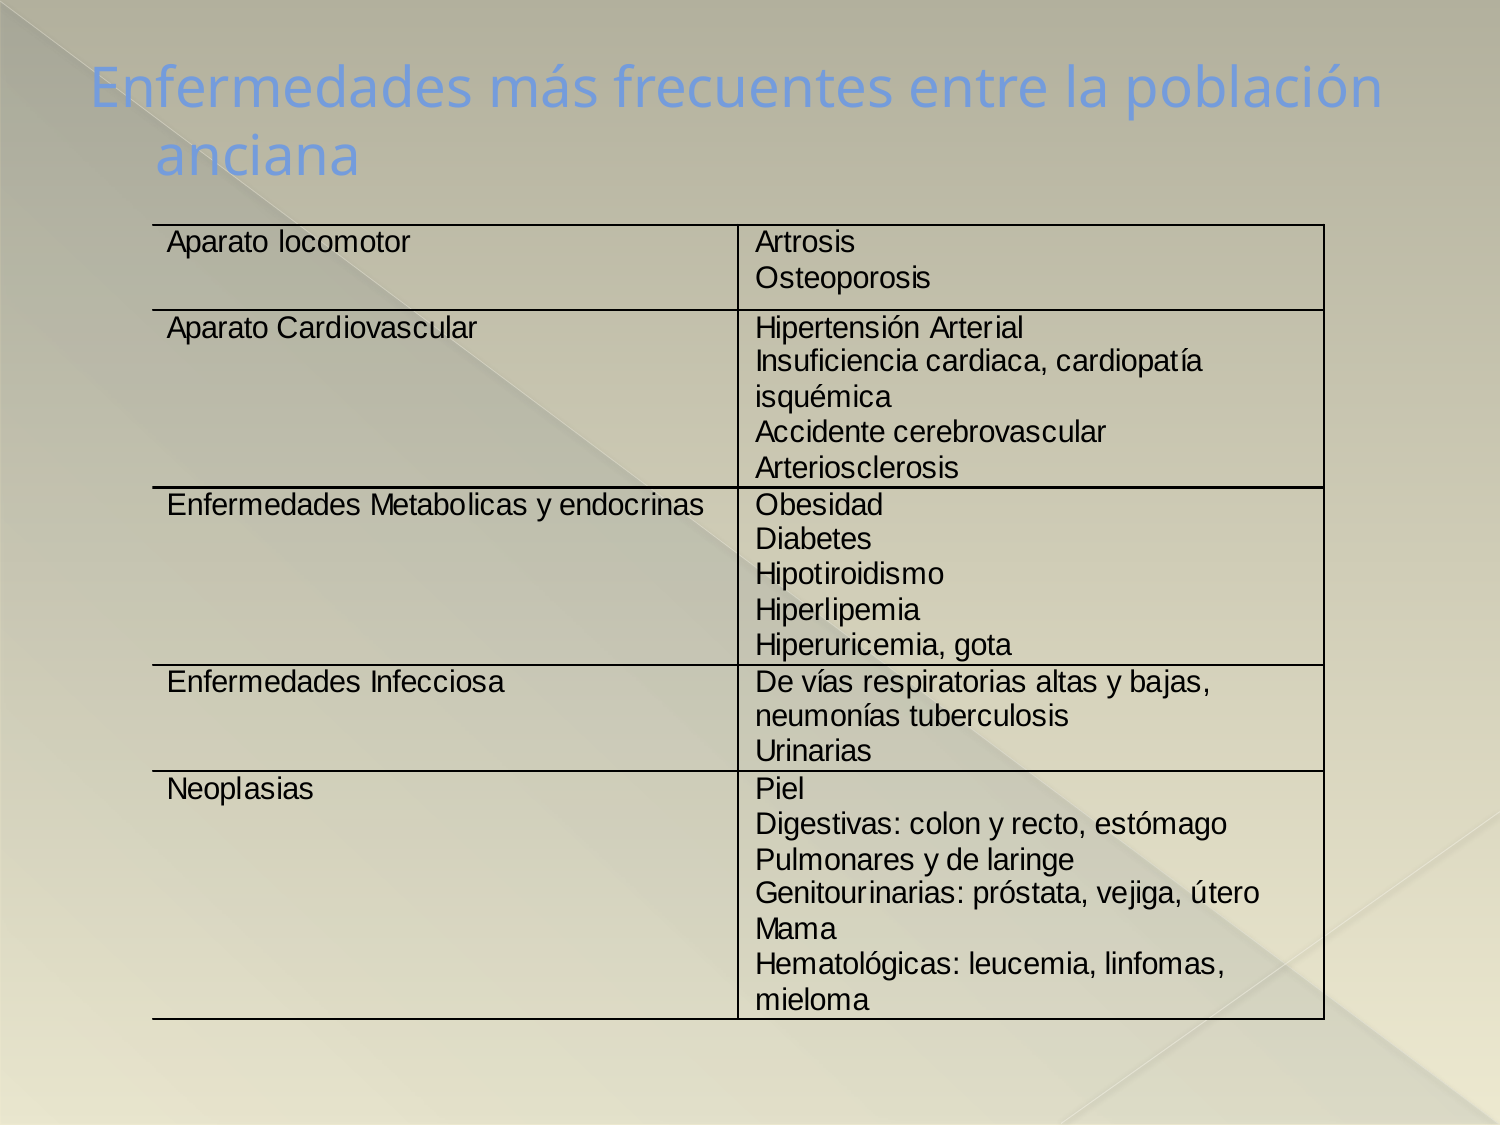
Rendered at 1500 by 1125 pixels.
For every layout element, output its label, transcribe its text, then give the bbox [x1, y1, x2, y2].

title Enfermedades más frecuentes entre la población anciana [75, 43, 1425, 274]
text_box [152, 223, 1370, 1090]
